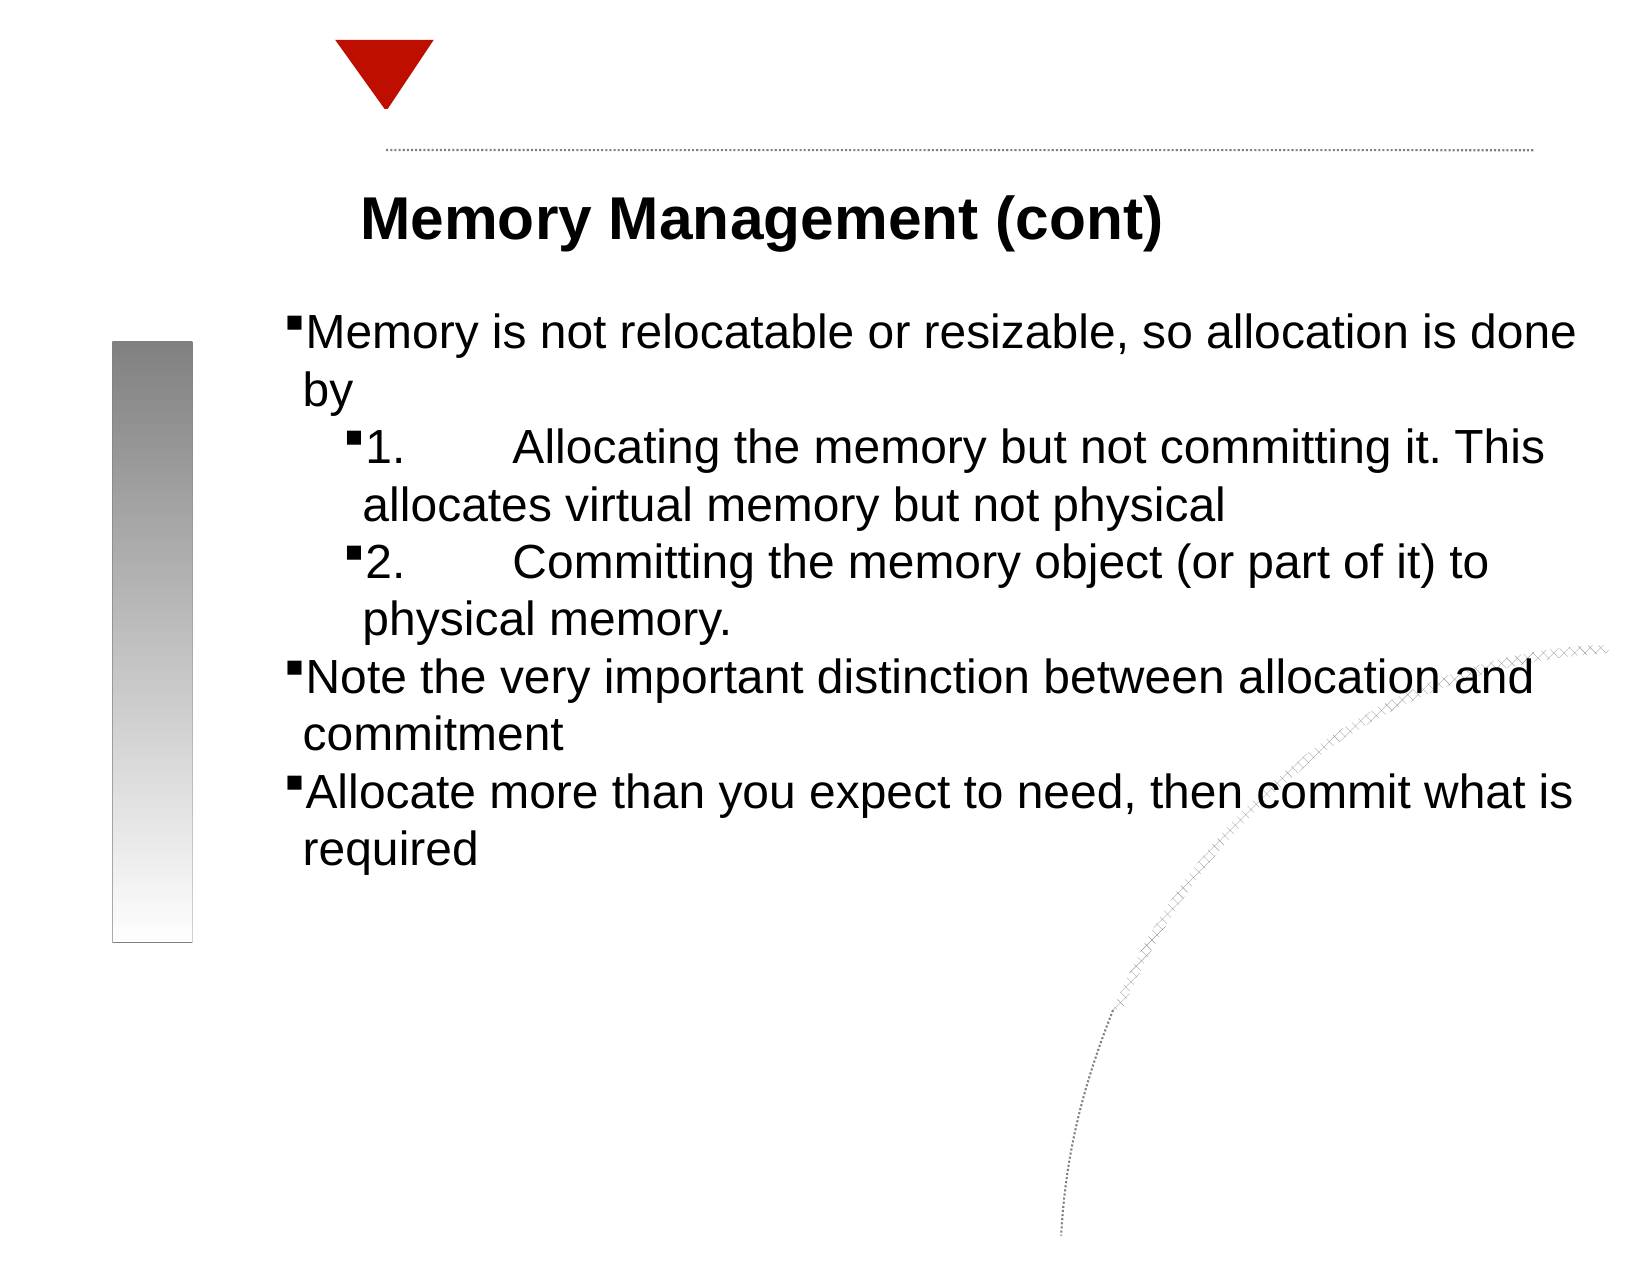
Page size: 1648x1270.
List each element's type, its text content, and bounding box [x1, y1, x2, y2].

text_box Memory Management (cont) [360, 109, 1574, 300]
text_box Memory is not relocatable or resizable, so allocation is done by 1. Allocating the memory but not committing it. This allocates virtual memory but not physical 2. Committing the memory object (or part of it) to physical memory. Note the very important distinction between allocation and commitment Allocate more than you expect to need, then commit what is required [283, 300, 1582, 876]
